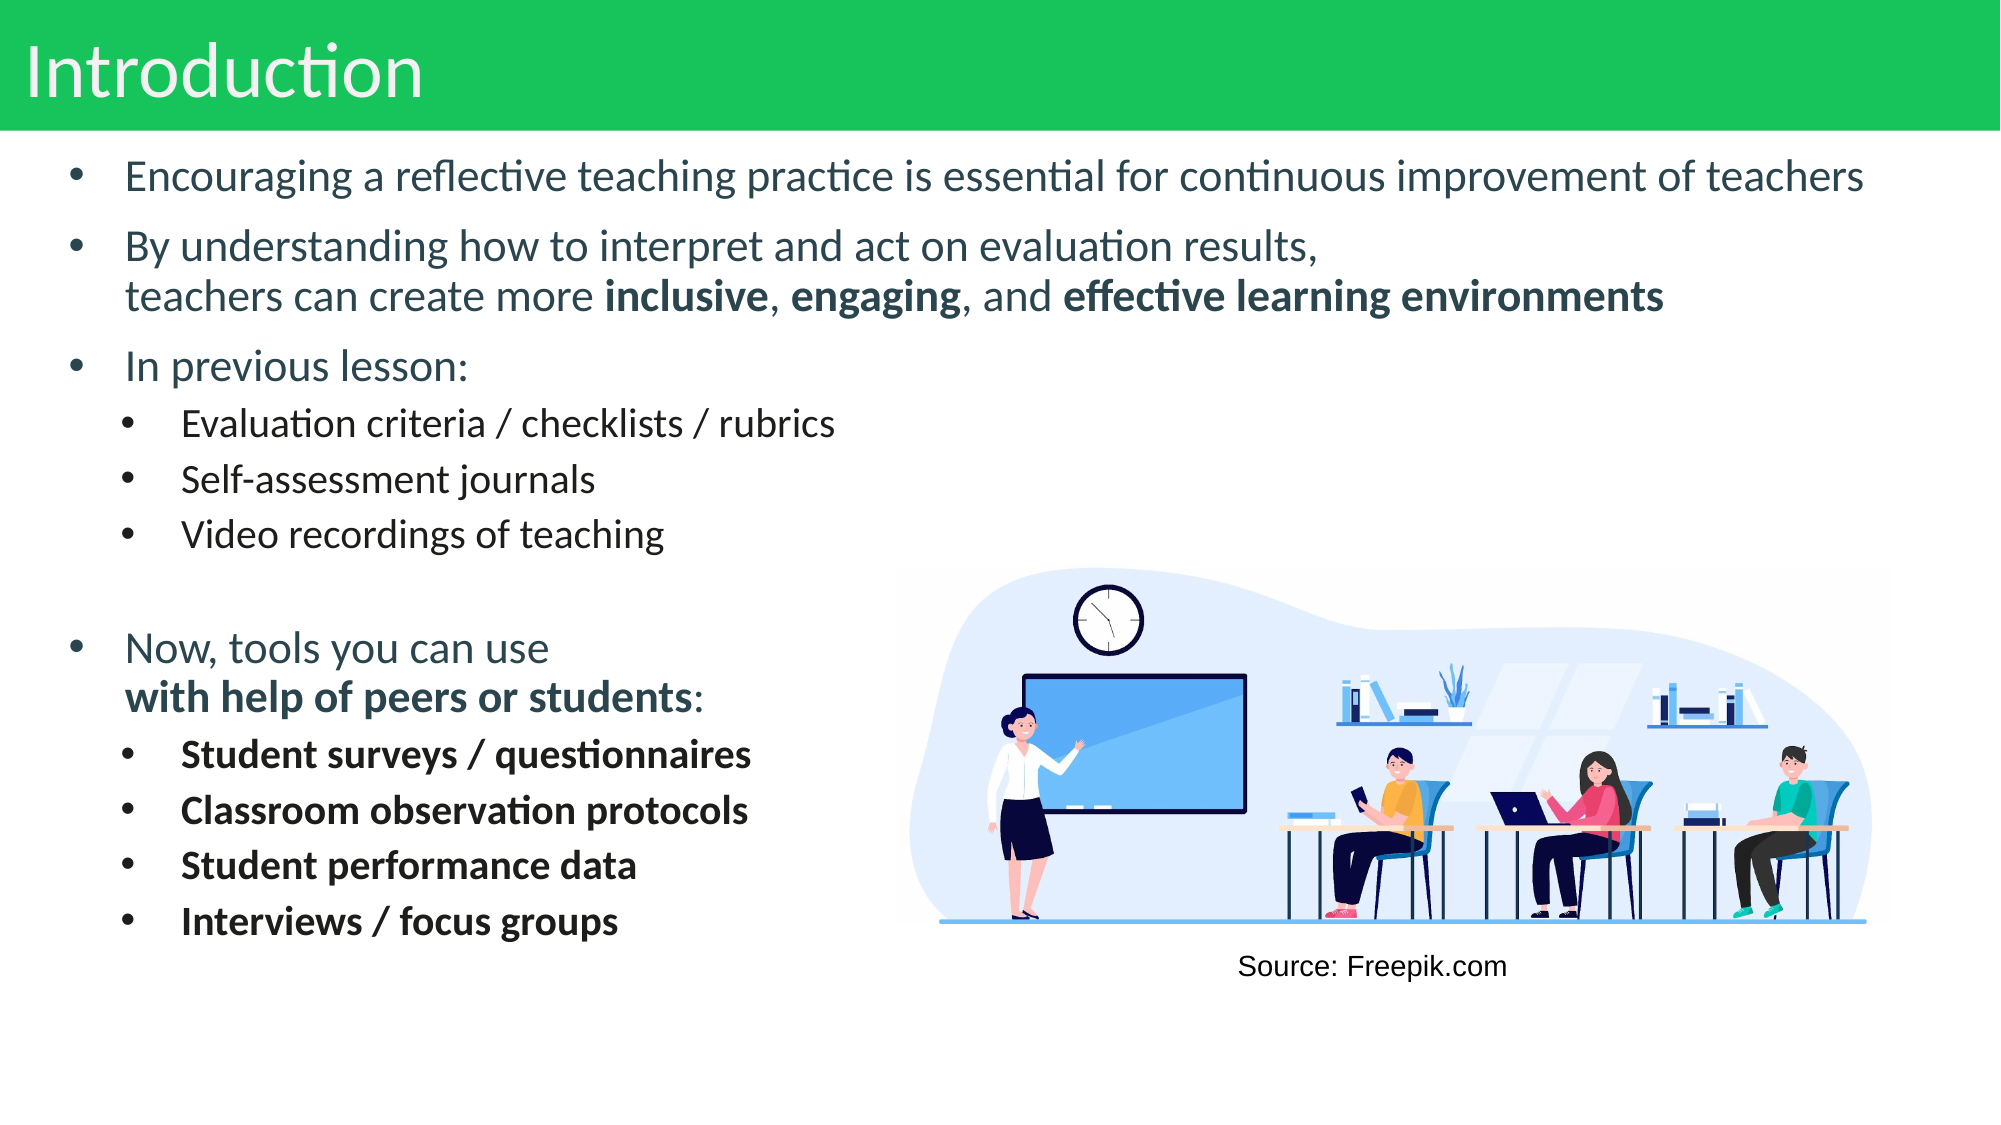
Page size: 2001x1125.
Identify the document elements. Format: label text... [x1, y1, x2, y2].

picture [892, 562, 1893, 924]
list Encouraging a reflective teaching practice is essential for continuous improvement of teachers By understanding how to interpret and act on evaluation results, teachers can create more inclusive, engaging, and effective learning environments In previous lesson: Evaluation criteria / checklists / rubrics Self-assessment journals Video recordings of teaching Now, tools you can use with help of peers or students: Student surveys / questionnaires Classroom observation protocols Student performance data Interviews / focus groups [16, 144, 1976, 1108]
title Introduction [16, 13, 1976, 131]
text_box Source: Freepik.com [1222, 940, 1624, 990]
